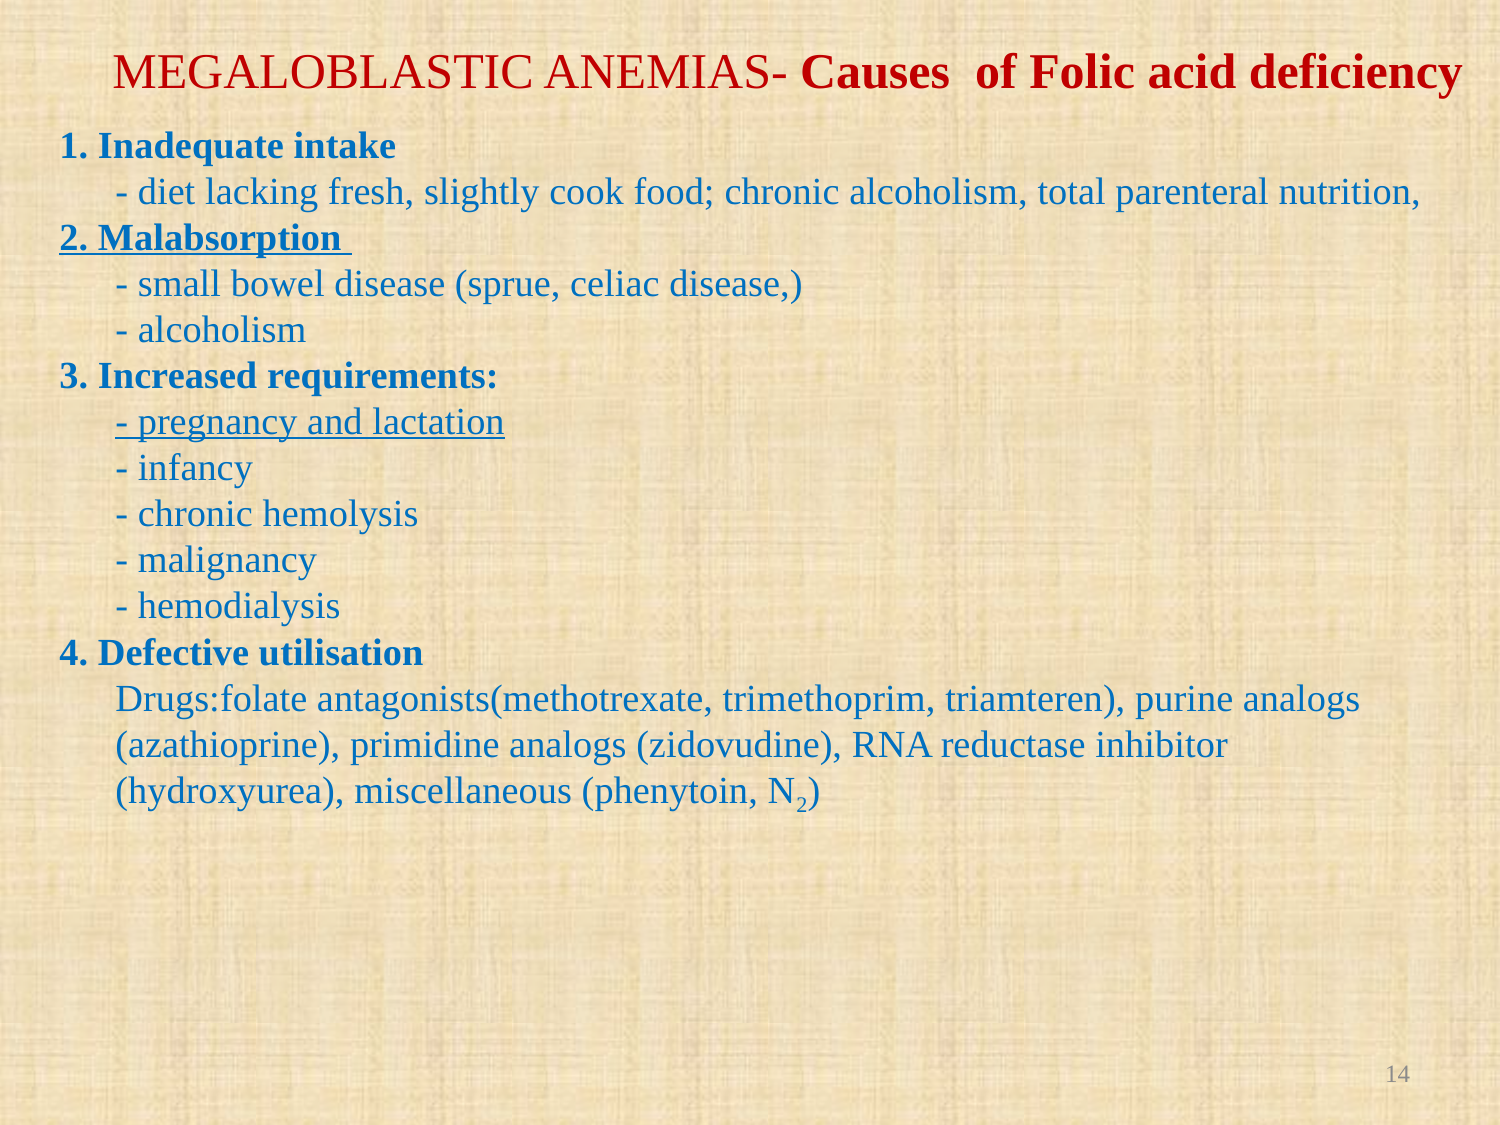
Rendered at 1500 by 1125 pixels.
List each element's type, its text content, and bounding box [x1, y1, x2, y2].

title MEGALOBLASTIC ANEMIAS- Causes of Folic acid deficiency [66, 0, 1500, 138]
list 1. Inadequate intake - diet lacking fresh, slightly cook food; chronic alcoholism, total parenteral nutrition, 2. Malabsorption - small bowel disease (sprue, celiac disease,) - alcoholism 3. Increased requirements: - pregnancy and lactation - infancy - chronic hemolysis - malignancy - hemodialysis 4. Defective utilisation Drugs:folate antagonists(methotrexate, trimethoprim, triamteren), purine analogs (azathioprine), primidine analogs (zidovudine), RNA reductase inhibitor (hydroxyurea), miscellaneous (phenytoin, N2) [44, 112, 1467, 875]
slide_number 14 [1074, 1042, 1425, 1103]
